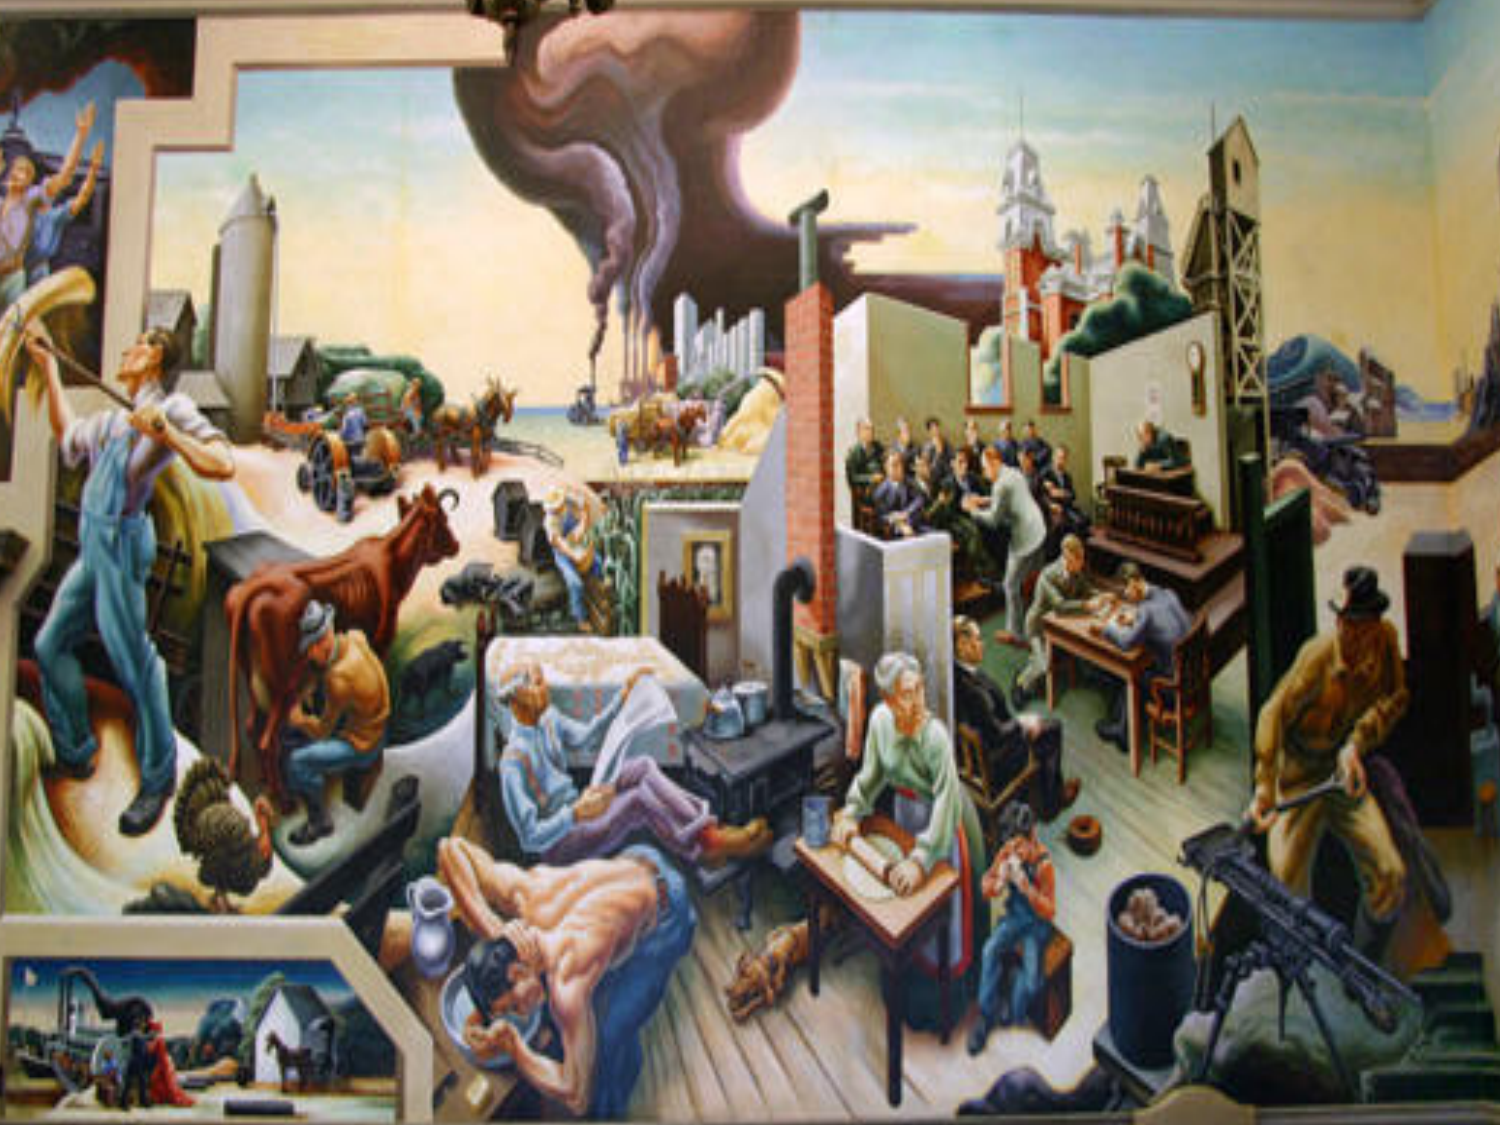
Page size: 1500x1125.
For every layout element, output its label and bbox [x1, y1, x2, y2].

list [0, 0, 1500, 1125]
